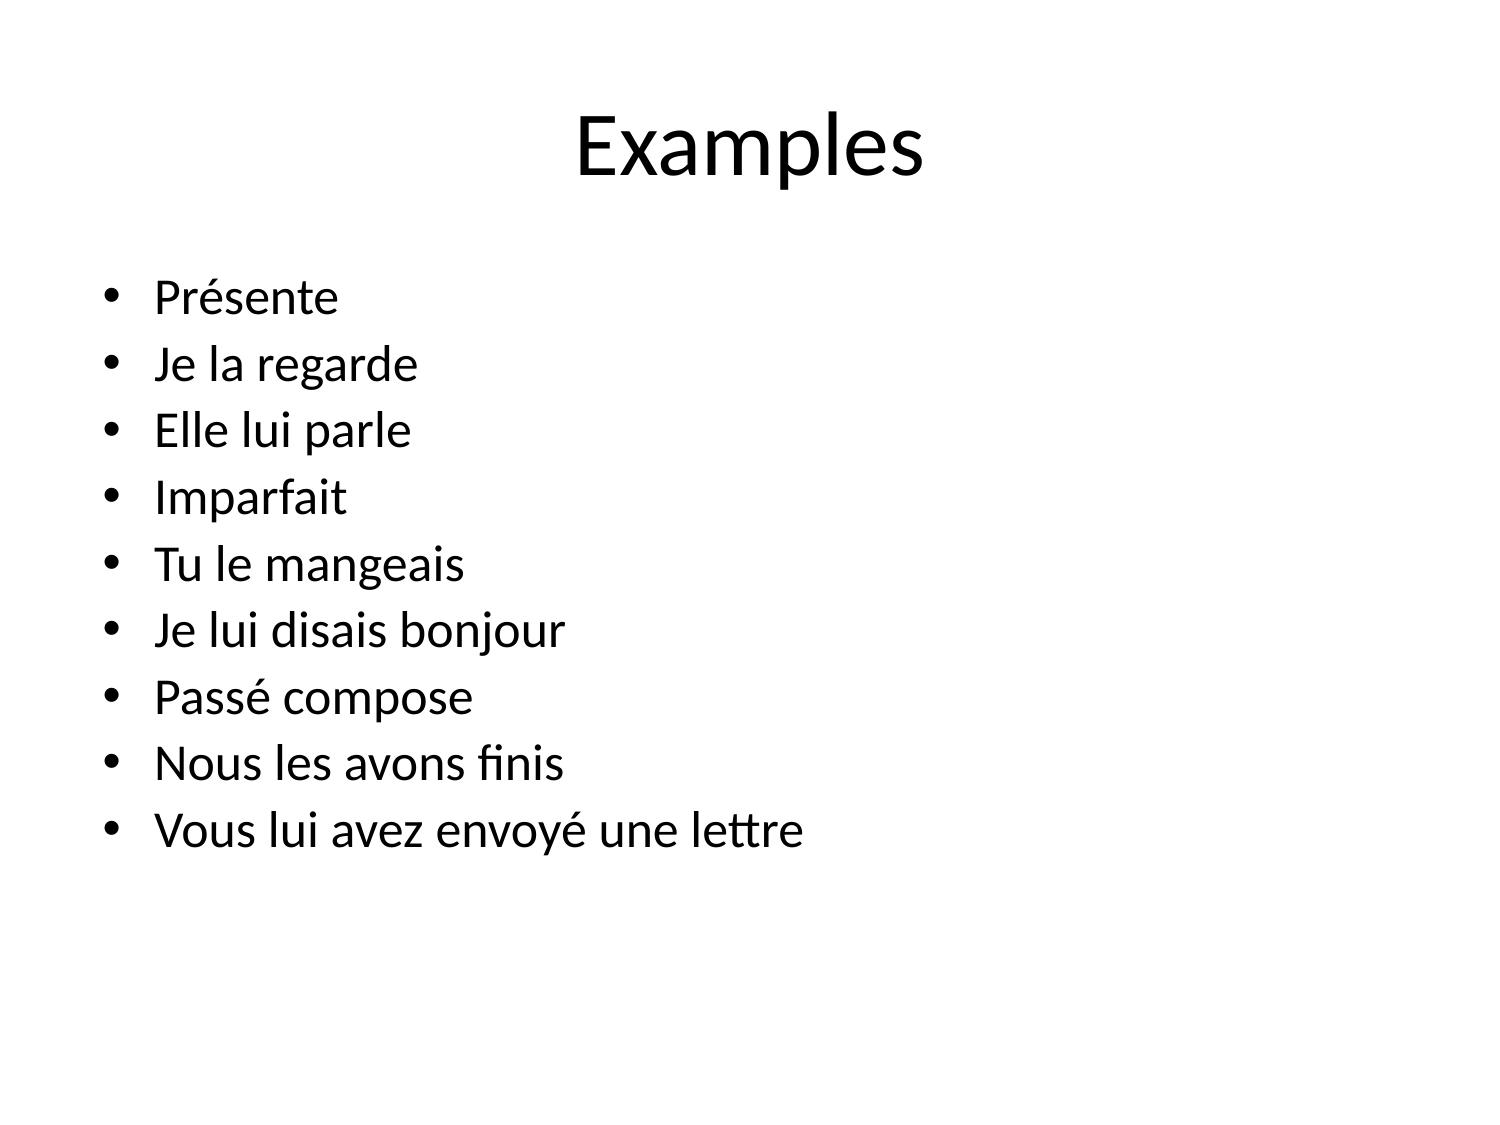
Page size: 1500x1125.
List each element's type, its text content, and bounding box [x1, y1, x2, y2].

title Examples [75, 45, 1425, 233]
list Présente Je la regarde Elle lui parle Imparfait Tu le mangeais Je lui disais bonjour Passé compose Nous les avons finis Vous lui avez envoyé une lettre [87, 262, 1438, 1005]
